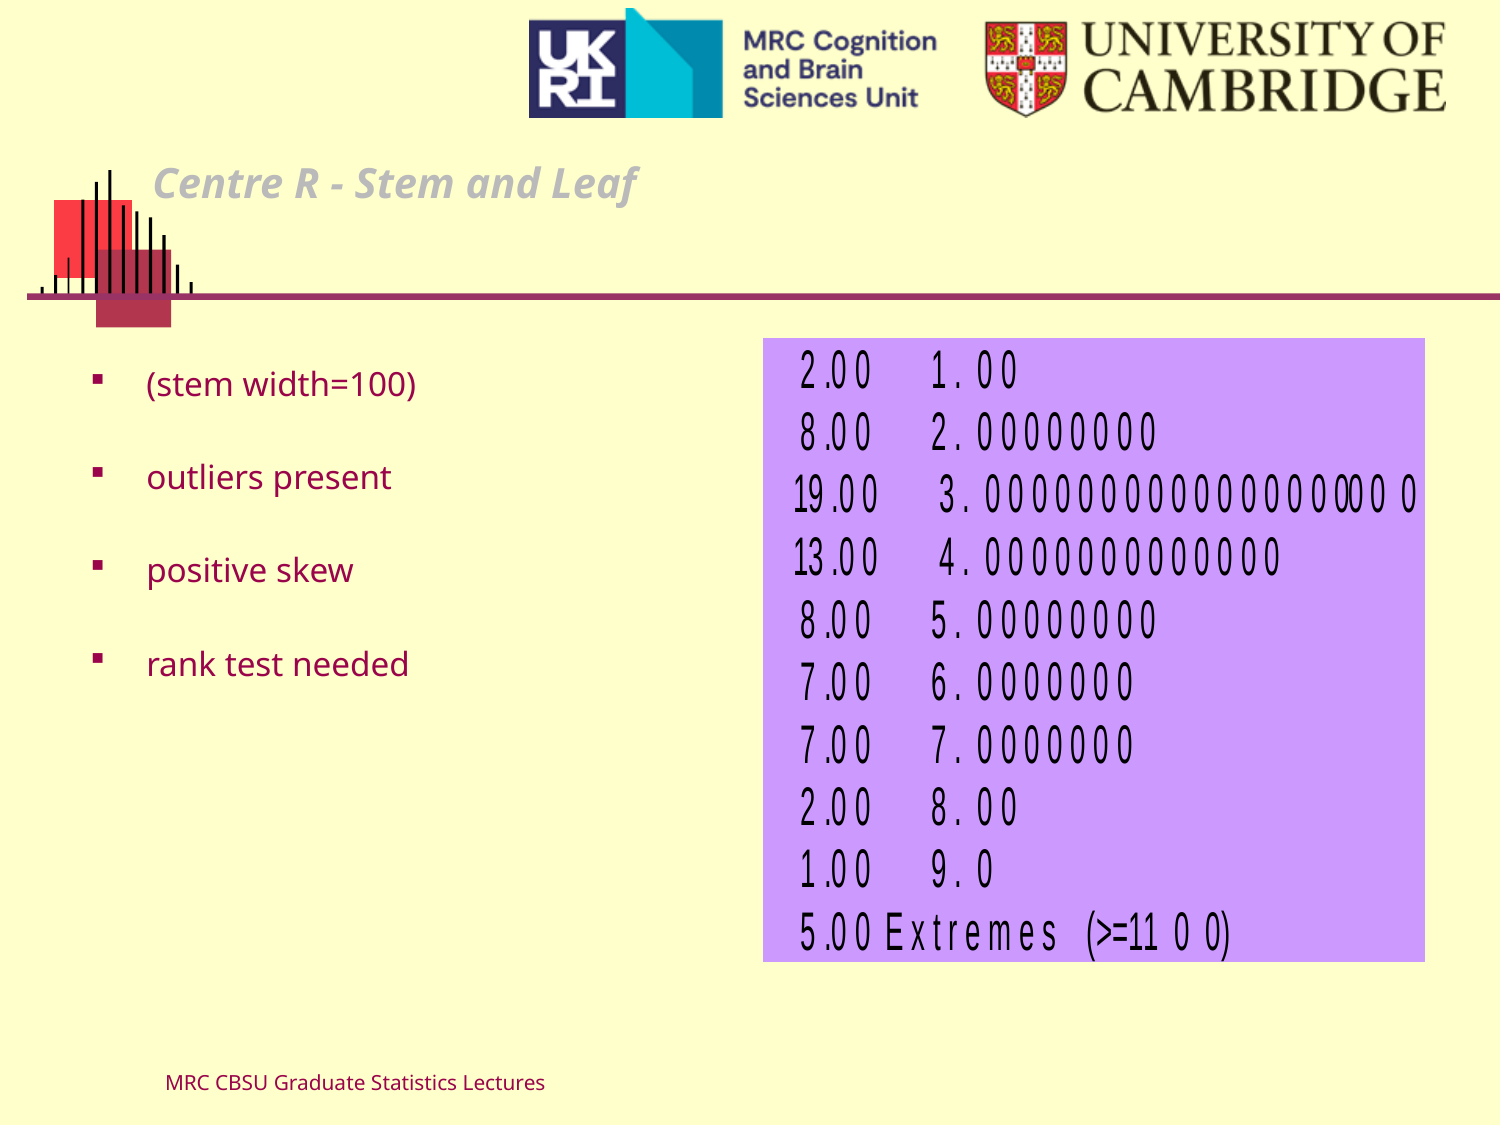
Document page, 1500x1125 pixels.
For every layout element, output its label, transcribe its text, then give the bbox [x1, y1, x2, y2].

footer MRC CBSU Graduate Statistics Lectures [149, 1062, 988, 1101]
picture [529, 8, 1446, 118]
list (stem width=100) outliers present positive skew rank test needed [75, 262, 738, 1038]
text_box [762, 337, 1426, 963]
title Centre R - Stem and Leaf [137, 137, 988, 233]
